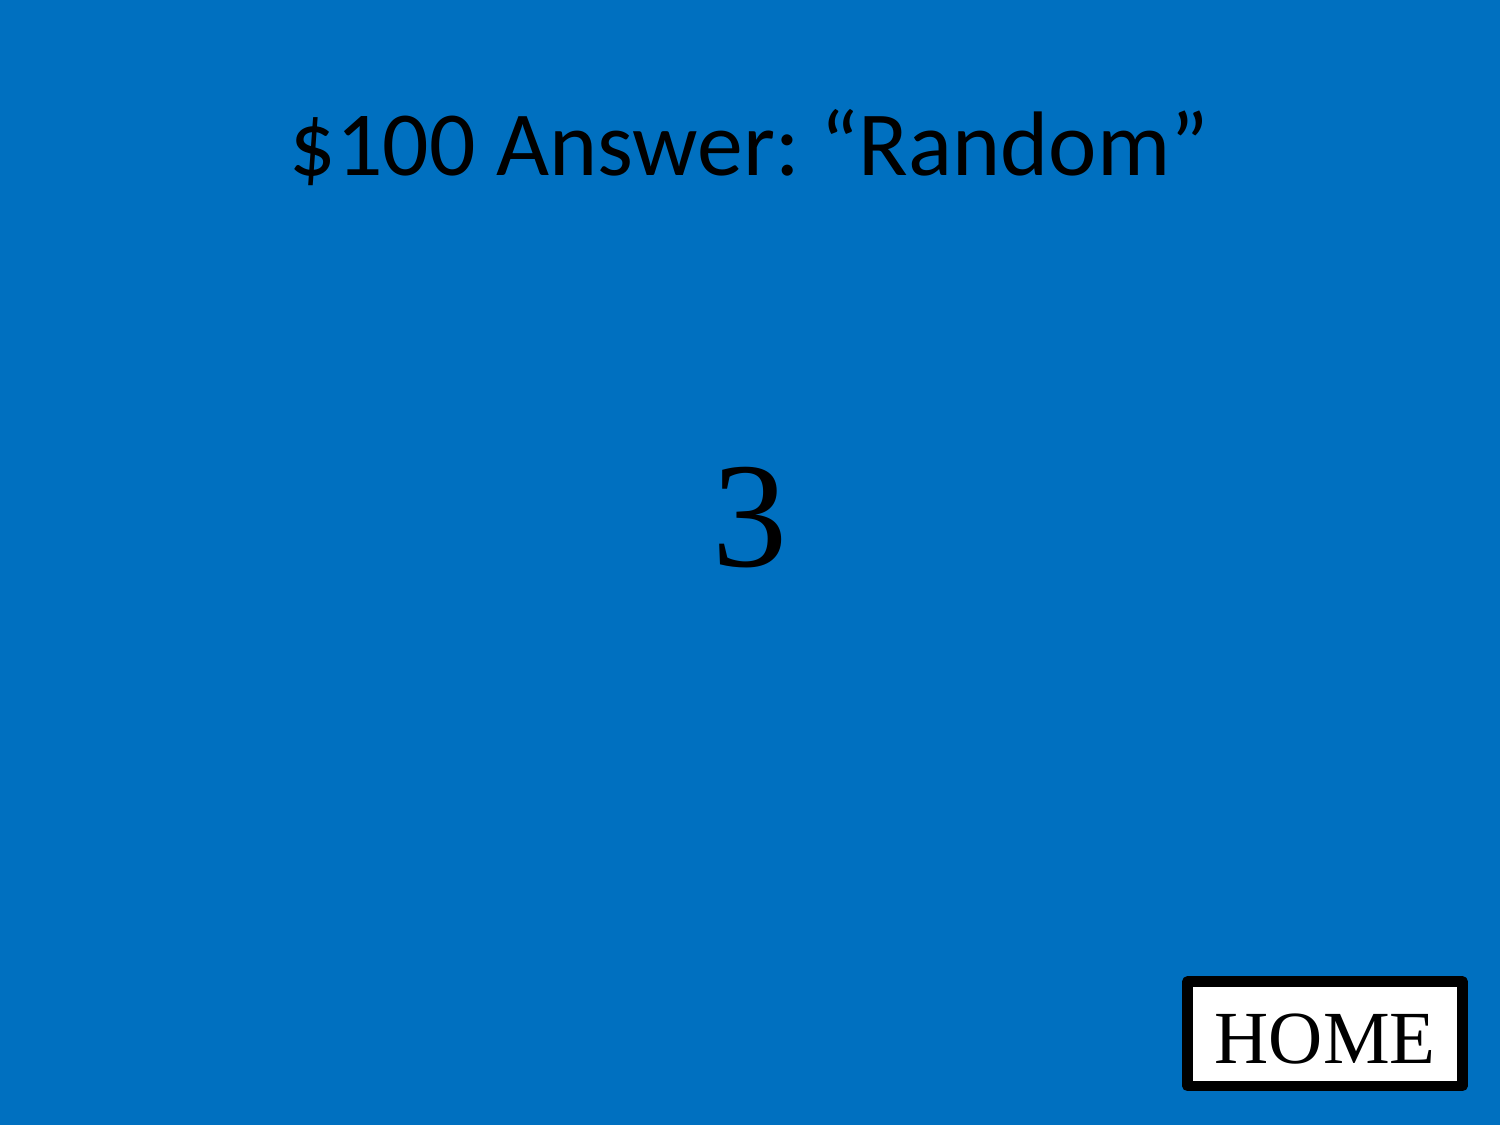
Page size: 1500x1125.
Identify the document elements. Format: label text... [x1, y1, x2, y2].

text_box HOME [1187, 981, 1463, 1087]
text_box 3 [37, 408, 1463, 604]
title $100 Answer: “Random” [75, 45, 1425, 233]
